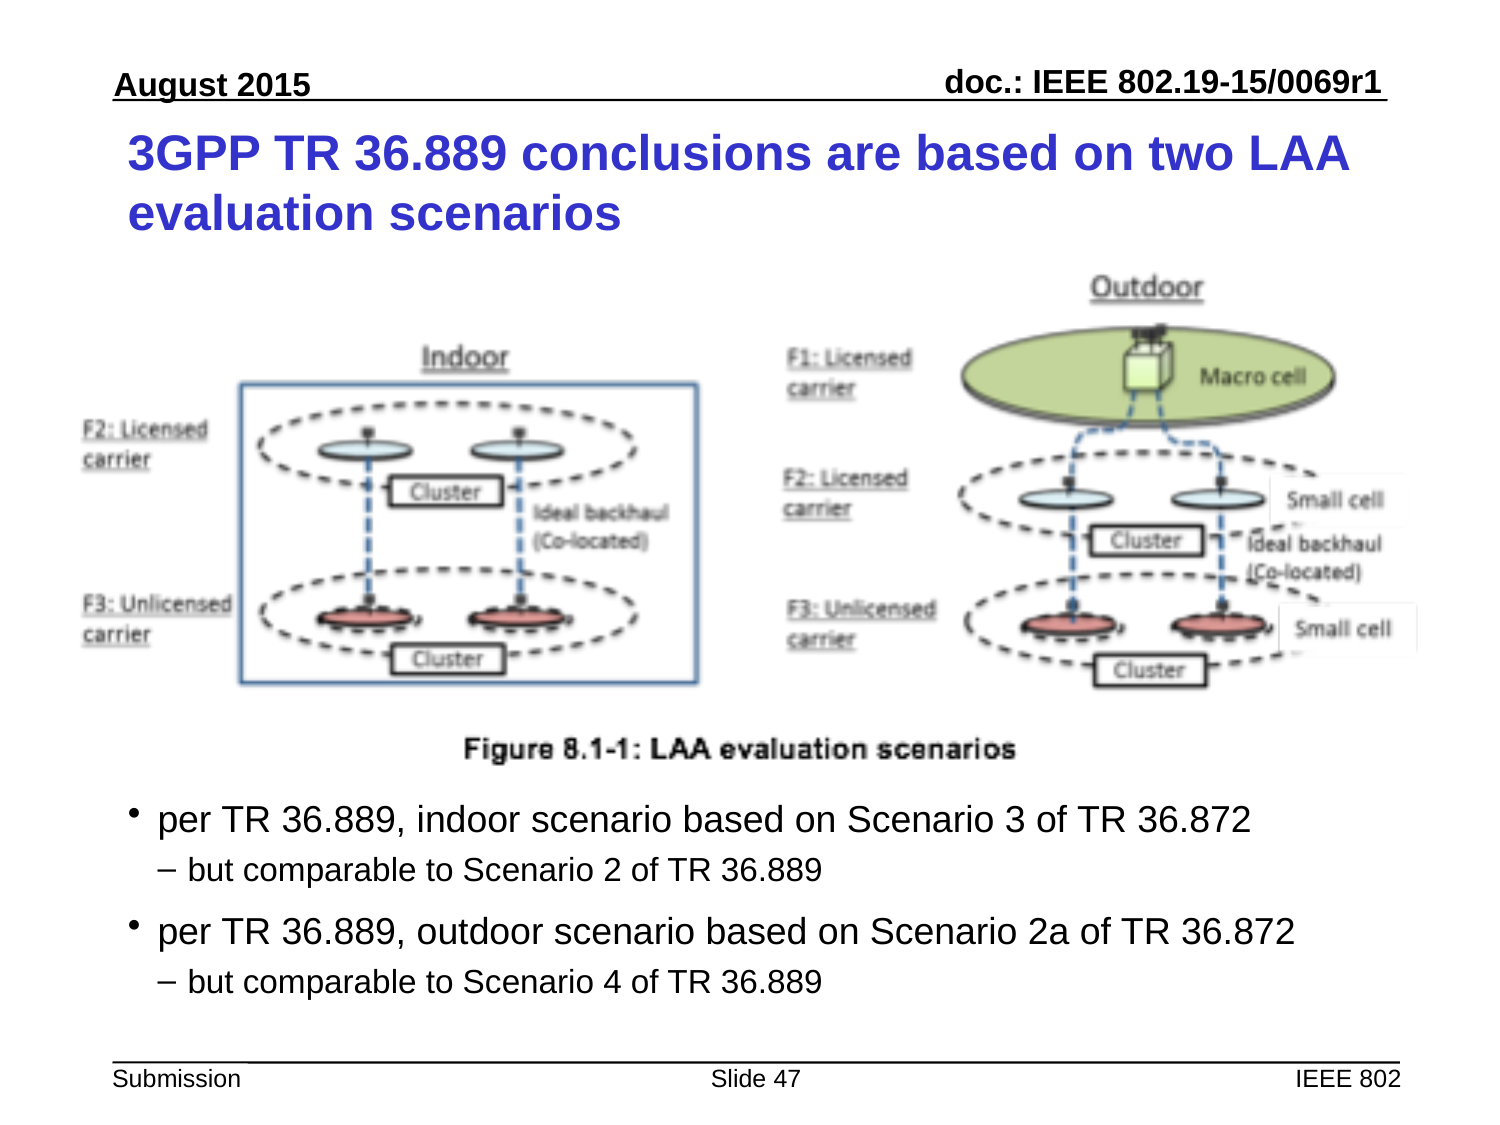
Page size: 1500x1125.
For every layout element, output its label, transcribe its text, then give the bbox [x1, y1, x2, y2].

title 3GPP TR 36.889 conclusions are based on two LAA evaluation scenarios [112, 112, 1388, 215]
footer IEEE 802 [1294, 1061, 1402, 1093]
slide_number Slide 47 [709, 1061, 803, 1093]
list per TR 36.889, indoor scenario based on Scenario 3 of TR 36.872 but comparable to Scenario 2 of TR 36.889 per TR 36.889, outdoor scenario based on Scenario 2a of TR 36.872 but comparable to Scenario 4 of TR 36.889 [112, 787, 1388, 1050]
picture [67, 216, 1433, 776]
